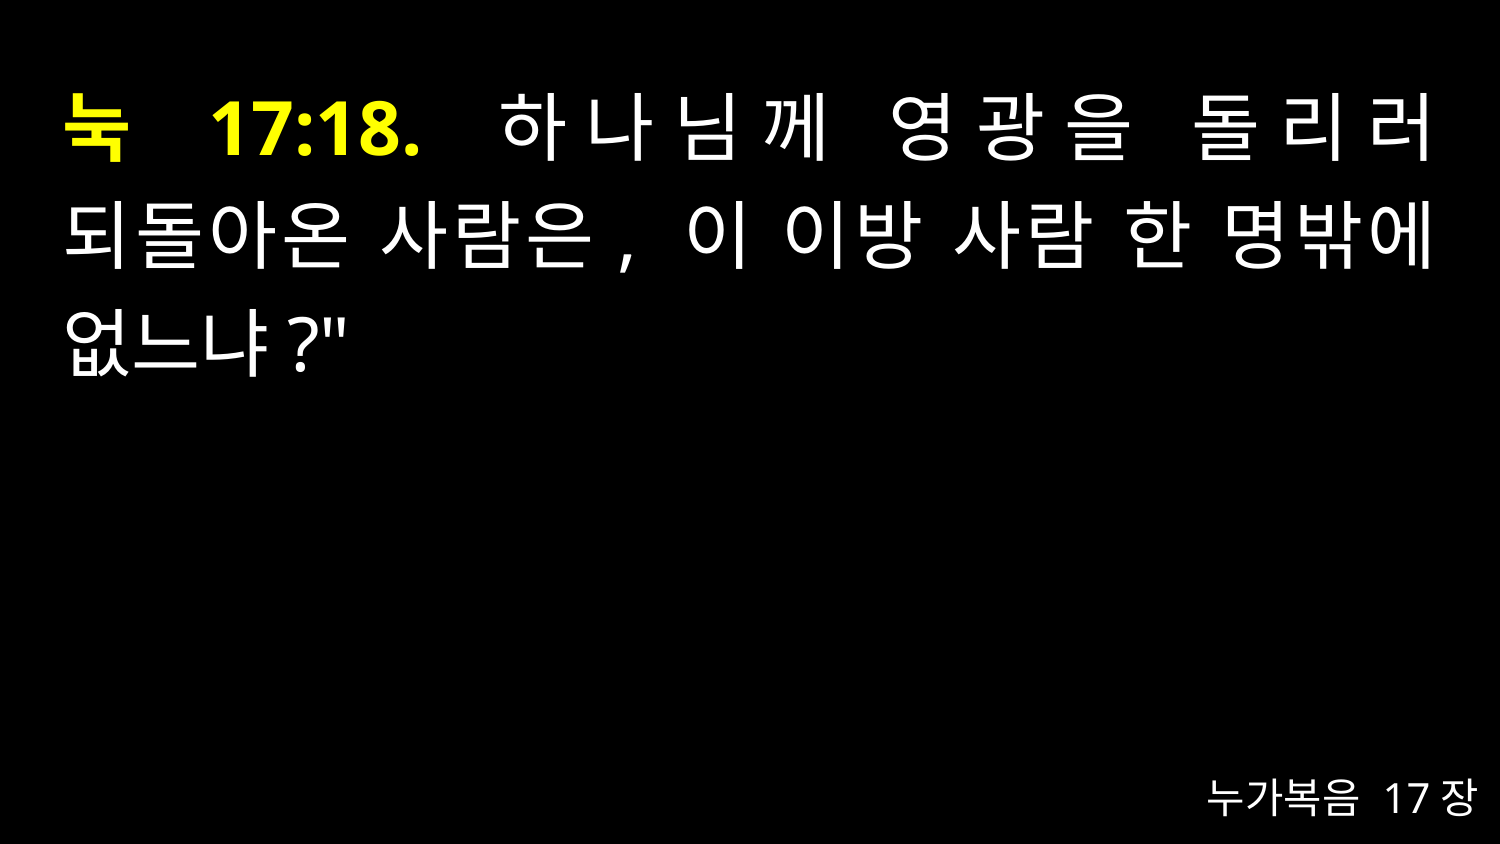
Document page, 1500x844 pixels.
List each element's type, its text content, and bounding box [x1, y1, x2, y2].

title 눅 17:18. 하나님께 영광을 돌리러 되돌아온 사람은, 이 이방 사람 한 명밖에 없느냐?" [0, 0, 1500, 844]
subtitle 누가복음 17장 [916, 770, 1500, 844]
